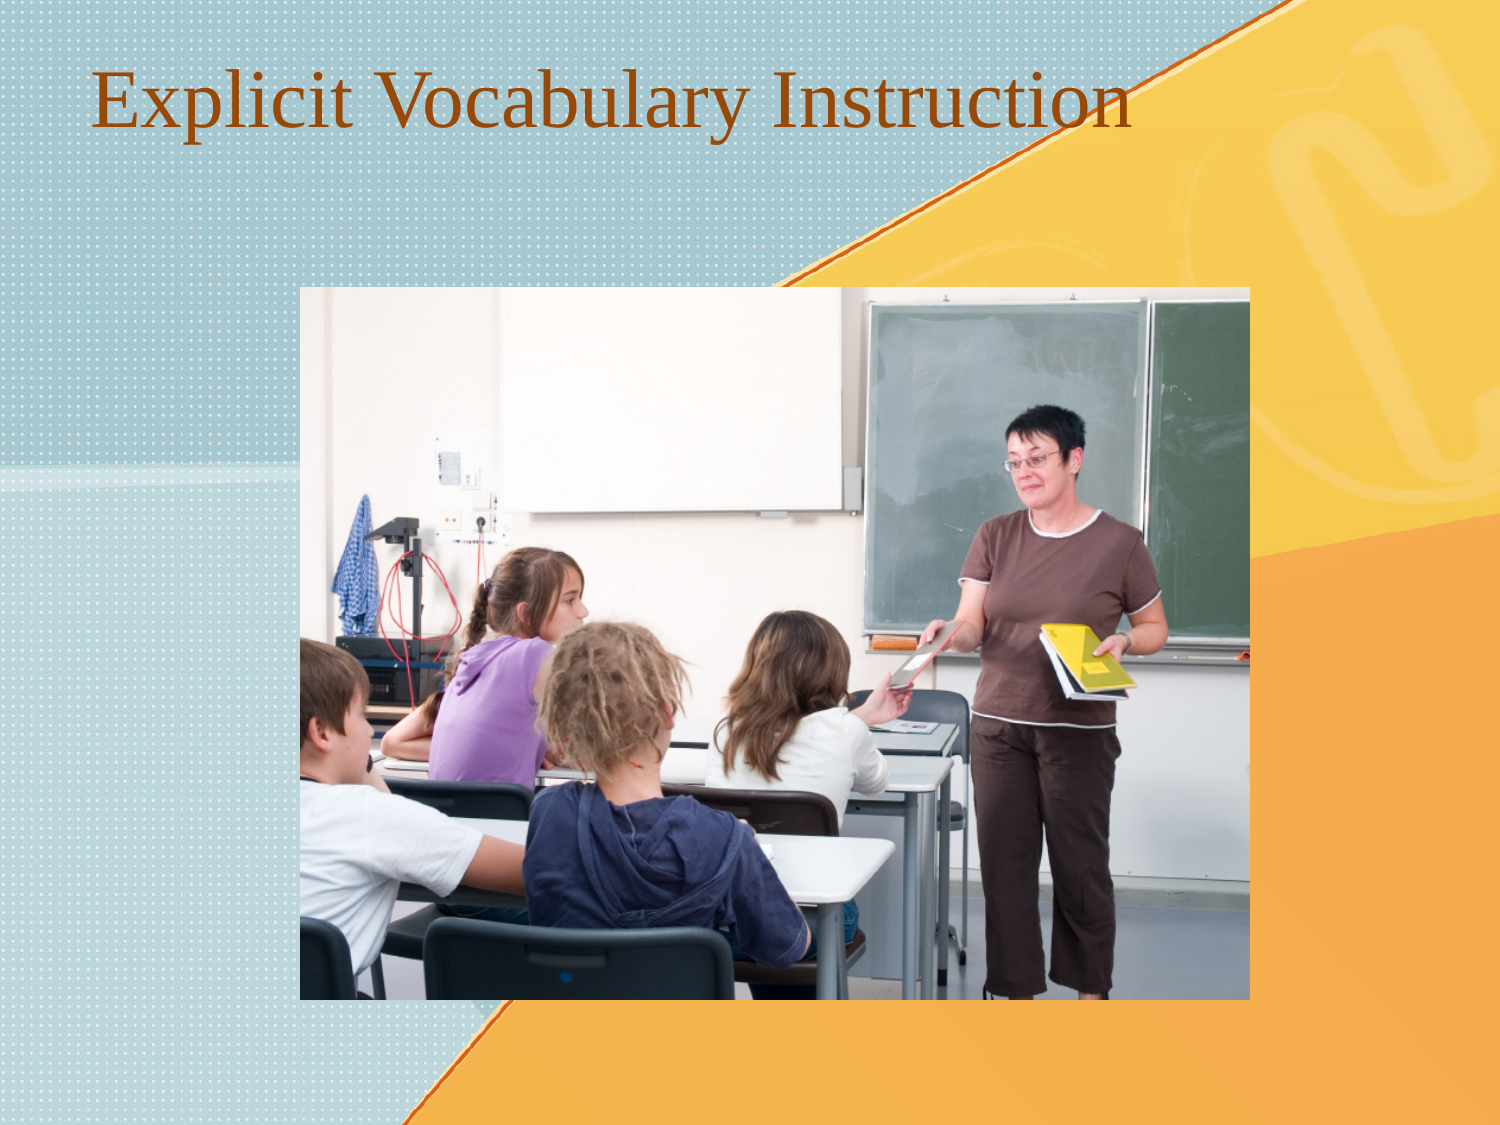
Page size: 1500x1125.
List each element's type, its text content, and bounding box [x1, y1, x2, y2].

picture [0, 0, 1500, 1125]
title Explicit Vocabulary Instruction [74, 0, 1426, 188]
